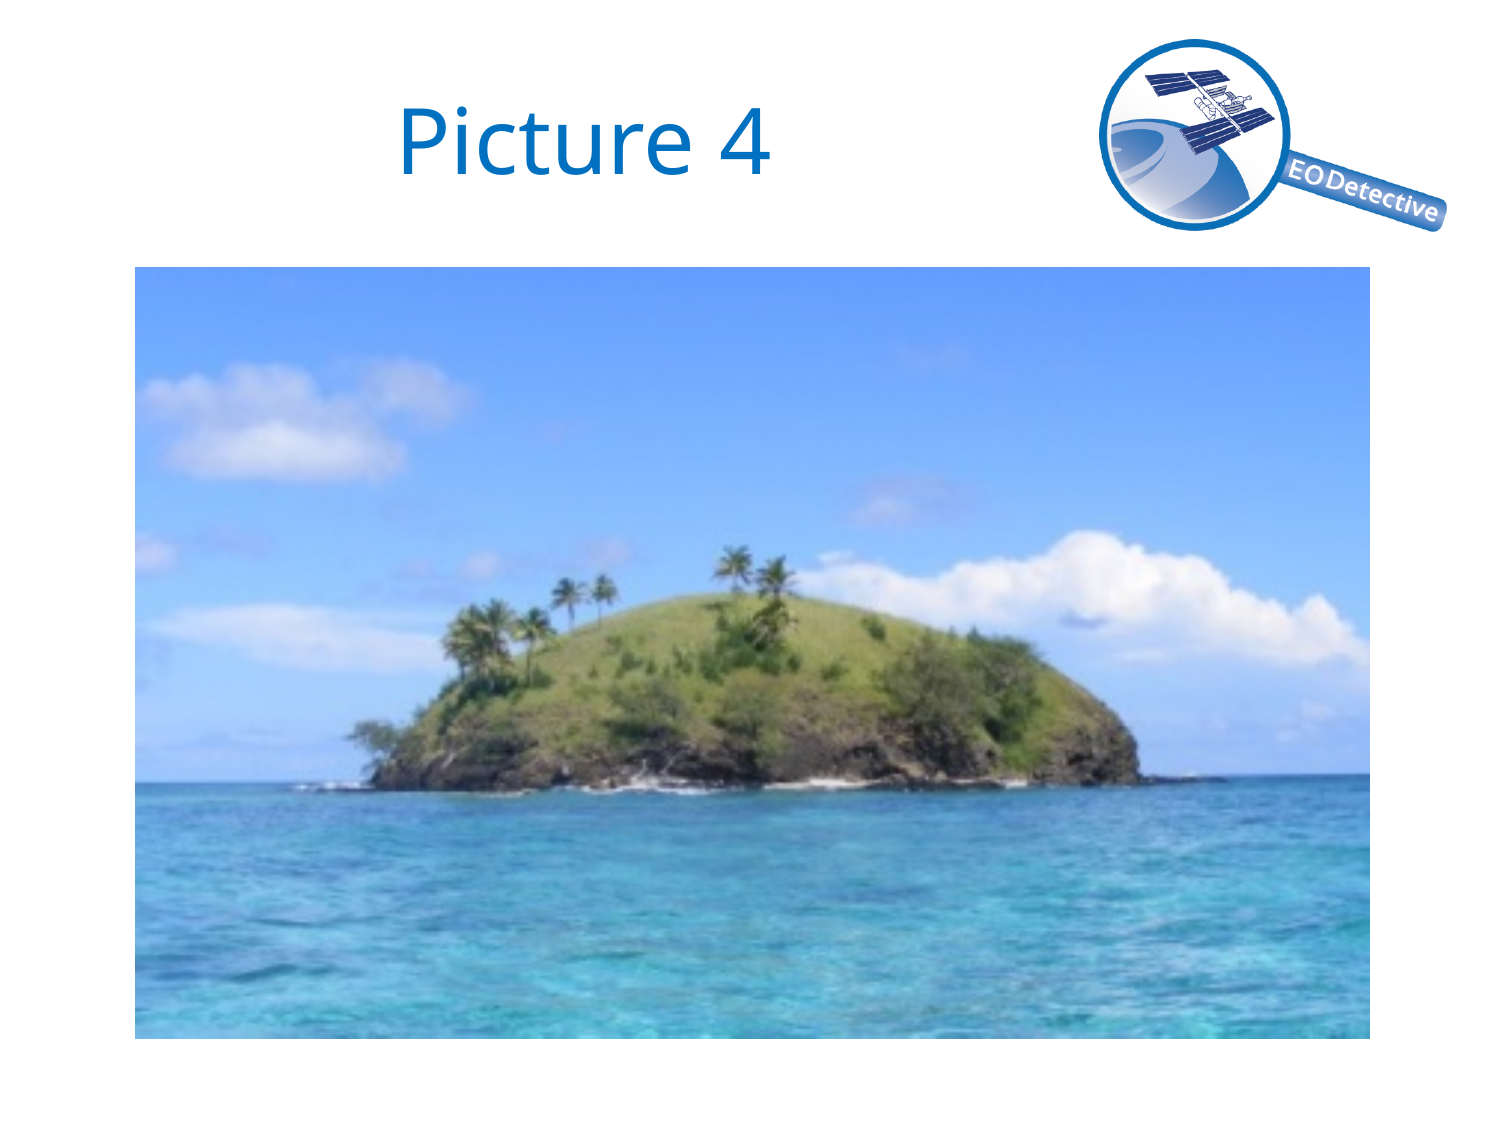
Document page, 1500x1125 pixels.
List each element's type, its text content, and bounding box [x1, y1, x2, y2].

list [135, 266, 1370, 1040]
title Picture 4 [75, 45, 1093, 232]
picture [1099, 39, 1447, 232]
